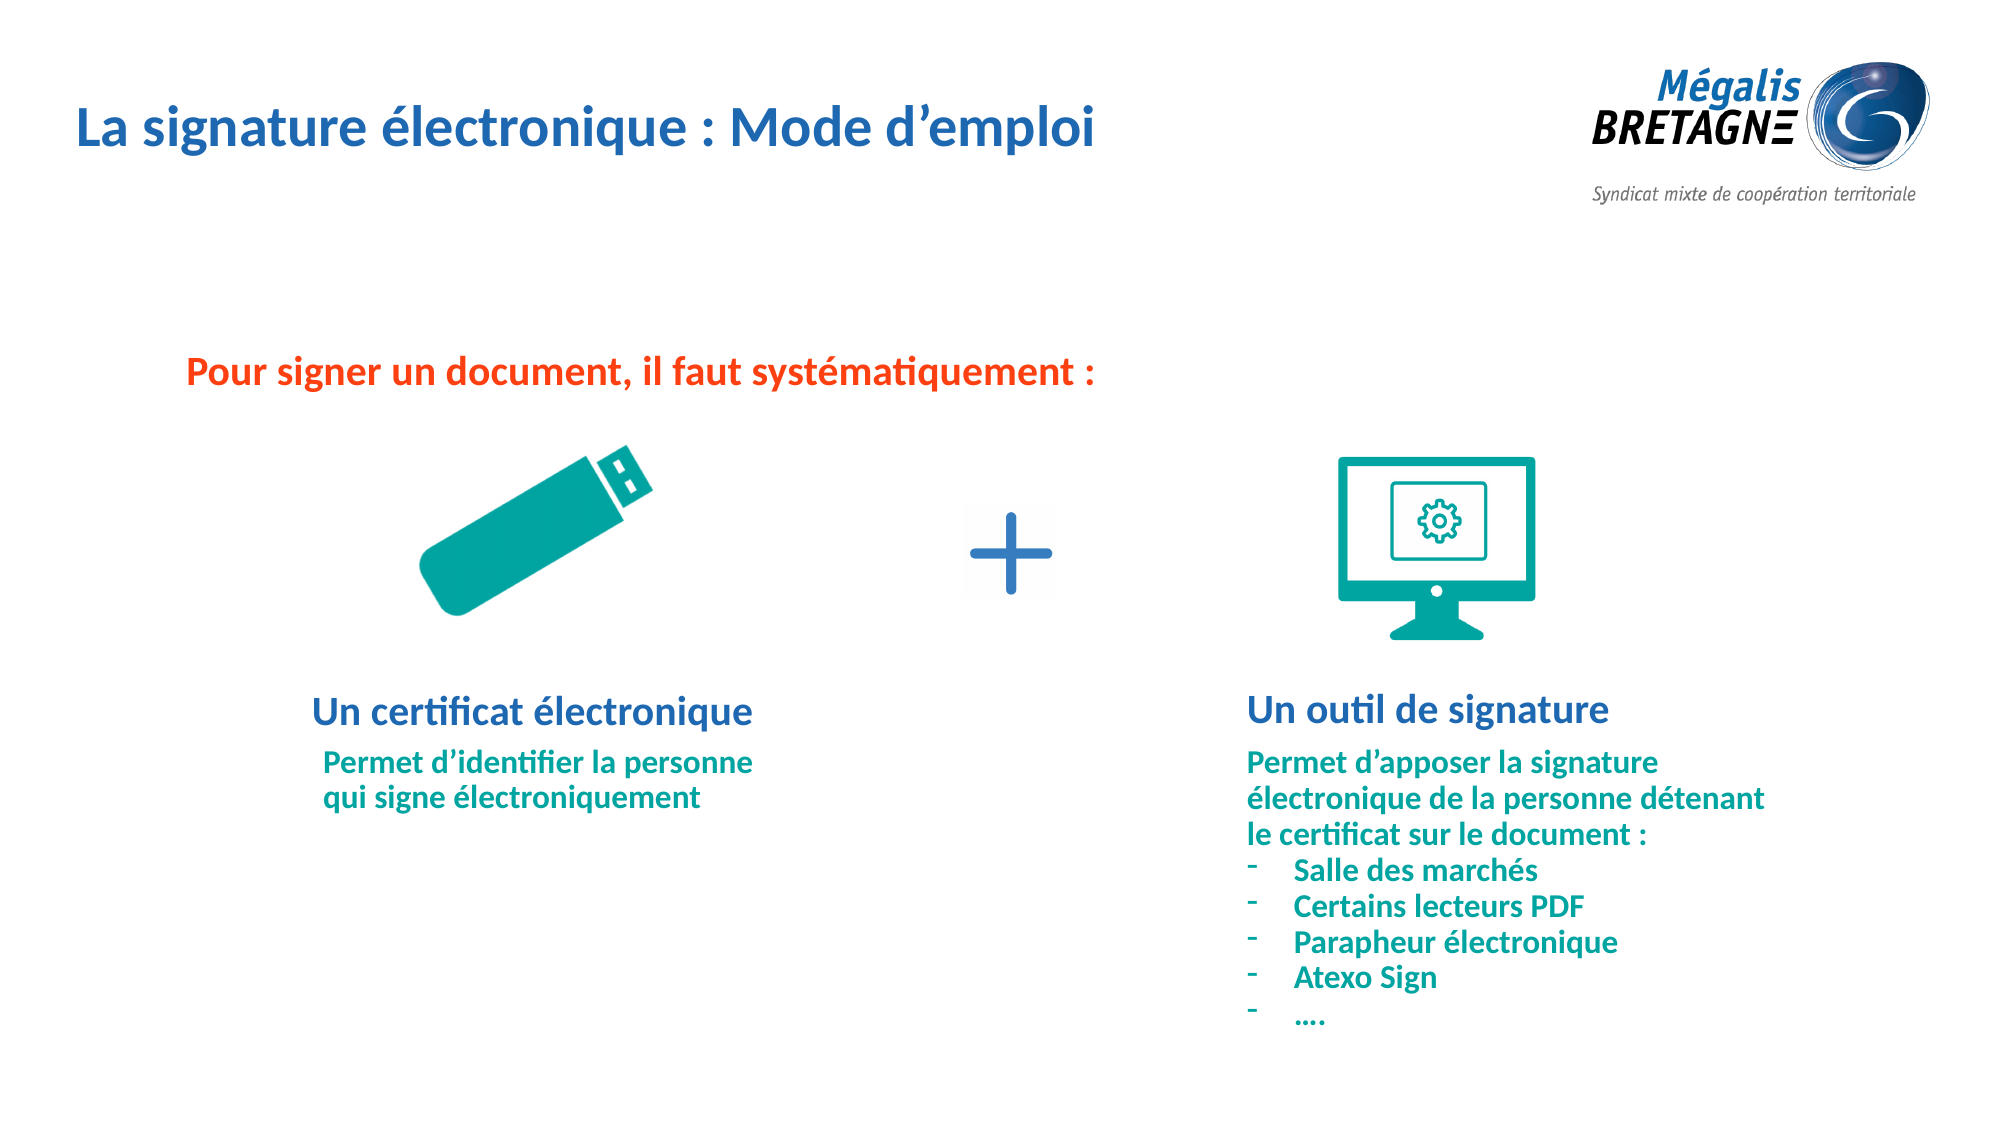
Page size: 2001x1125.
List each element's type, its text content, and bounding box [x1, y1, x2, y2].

text_box Permet d’apposer la signature électronique de la personne détenant le certificat sur le document : Salle des marchés Certains lecteurs PDF Parapheur électronique Atexo Sign …. [1231, 729, 1800, 1048]
text_box Un certificat électronique [296, 673, 774, 751]
picture [390, 414, 680, 652]
text_box Permet d’identifier la personne qui signe électroniquement [308, 729, 814, 831]
text_box Pour signer un document, il faut systématiquement : [171, 333, 1304, 411]
text_box Un outil de signature [1231, 671, 1709, 729]
title La signature électronique : Mode d’emploi [61, 77, 1567, 178]
picture [963, 504, 1058, 599]
picture [1325, 444, 1552, 653]
picture [1567, 41, 1950, 214]
